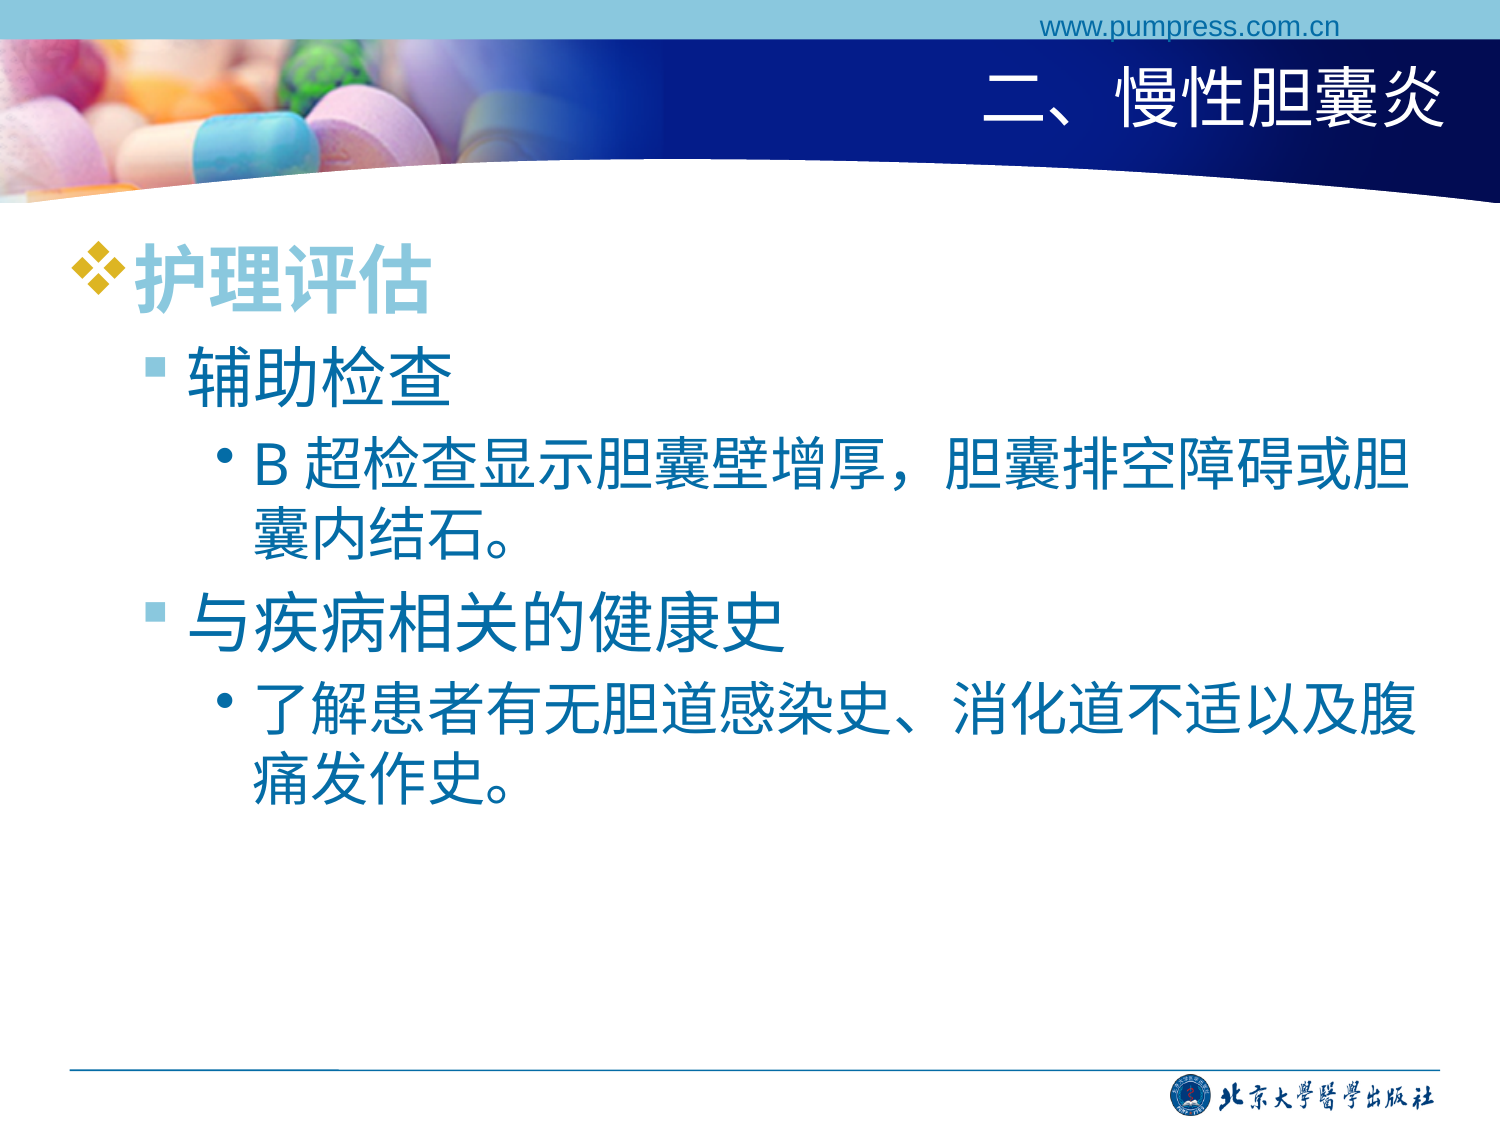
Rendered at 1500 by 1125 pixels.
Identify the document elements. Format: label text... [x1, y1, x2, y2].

picture [0, 40, 1500, 203]
title 二、慢性胆囊炎 [137, 49, 1463, 143]
slide_number www.pumpress.com.cn [1025, 0, 1463, 38]
picture [1170, 1074, 1436, 1118]
list 护理评估 辅助检查 B超检查显示胆囊壁增厚，胆囊排空障碍或胆囊内结石。 与疾病相关的健康史 了解患者有无胆道感染史、消化道不适以及腹痛发作史。 [49, 224, 1463, 1026]
